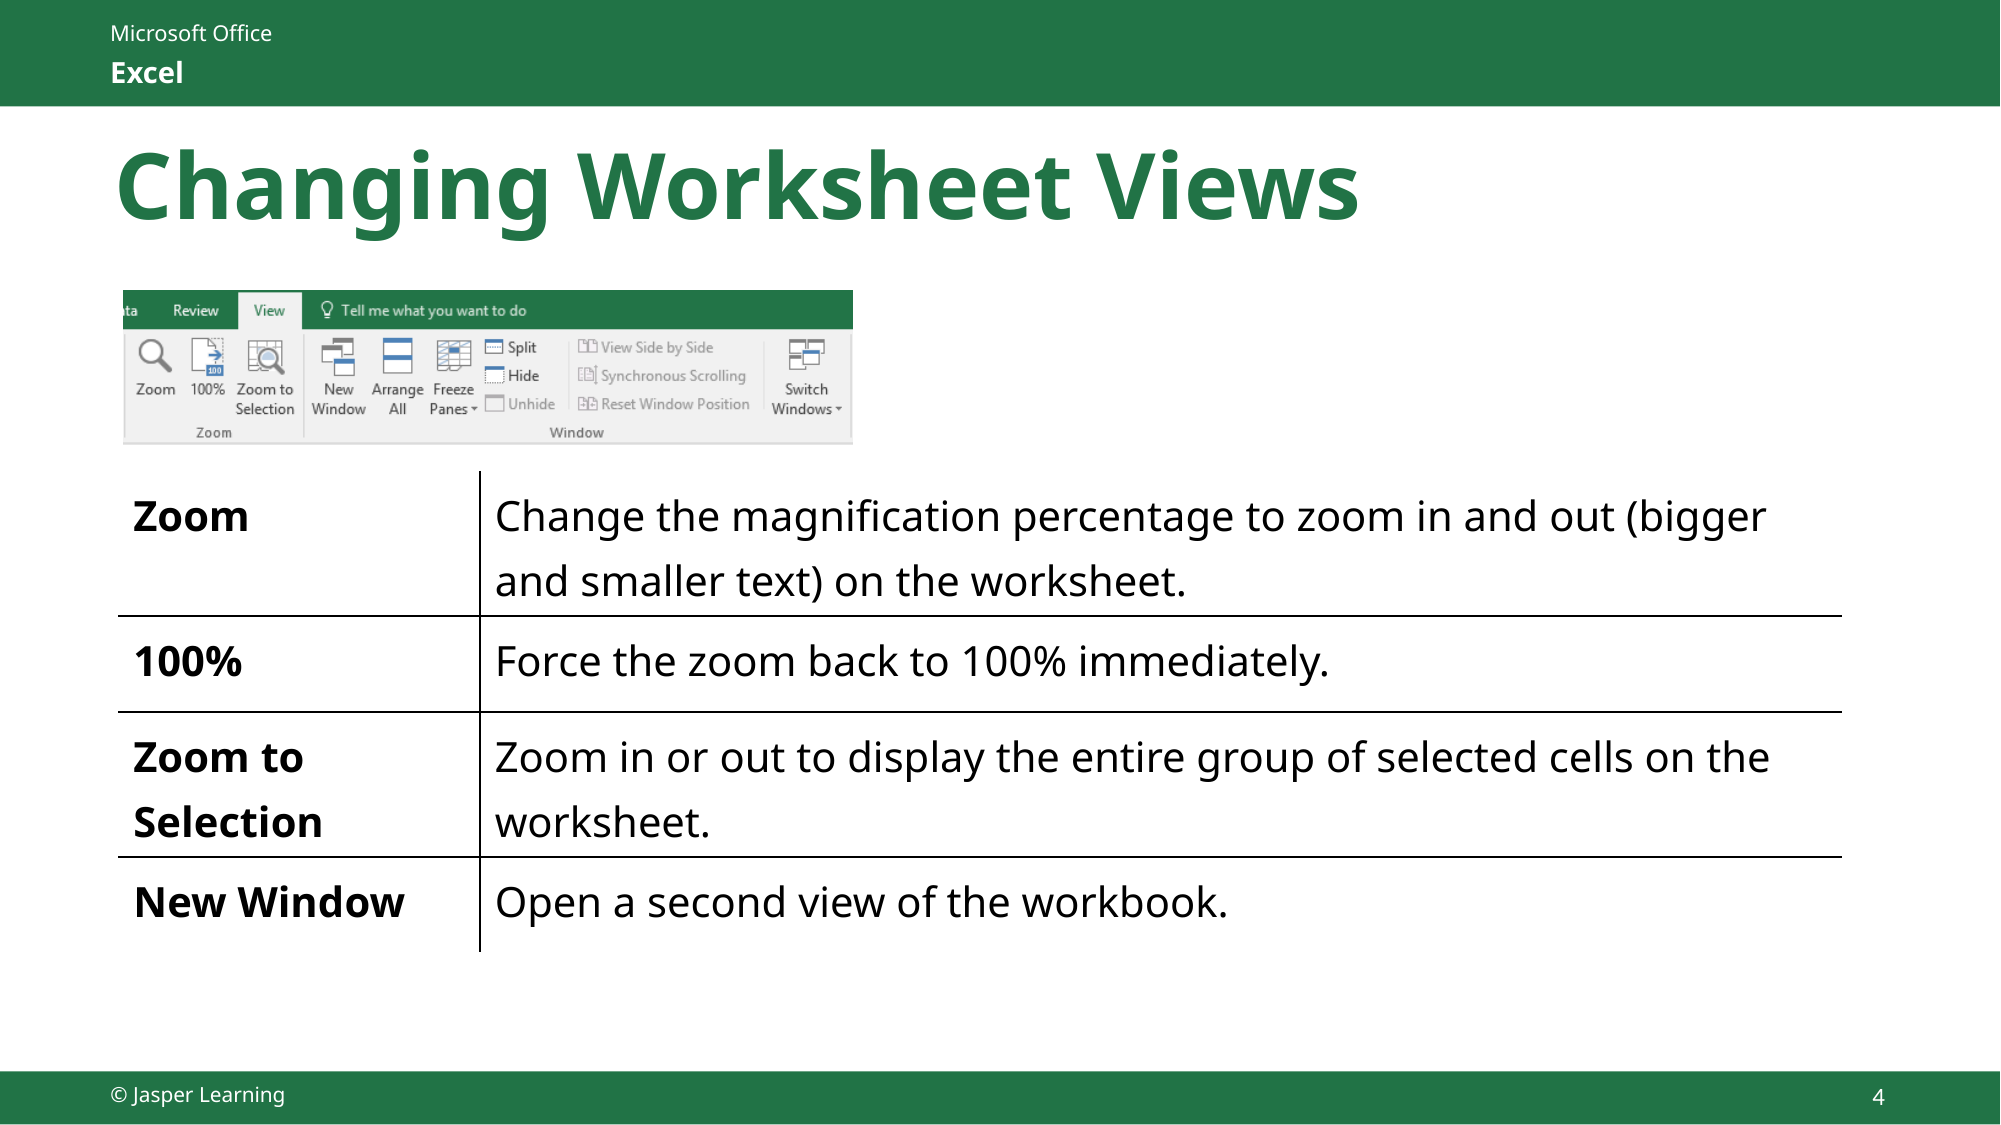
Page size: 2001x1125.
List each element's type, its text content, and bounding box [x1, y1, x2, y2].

table_cell Force the zoom back to 100% immediately. [481, 617, 1842, 711]
table_cell 100% [118, 617, 479, 711]
title Changing Worksheet Views [99, 118, 1866, 217]
table_cell Open a second view of the workbook. [481, 858, 1842, 952]
table_header Change the magnification percentage to zoom in and out (bigger and smaller text) on the worksheet. [481, 471, 1842, 615]
footer © Jasper Learning [95, 1065, 729, 1125]
table_cell Zoom to Selection [118, 713, 479, 856]
table_cell New Window [118, 858, 479, 952]
table_header Zoom [118, 471, 479, 615]
title Changing Worksheet Views [99, 218, 1866, 248]
slide_number 4 [1433, 1065, 1900, 1125]
table_cell Zoom in or out to display the entire group of selected cells on the worksheet. [481, 713, 1842, 856]
picture [123, 290, 853, 446]
text_box [0, 0, 2000, 75]
